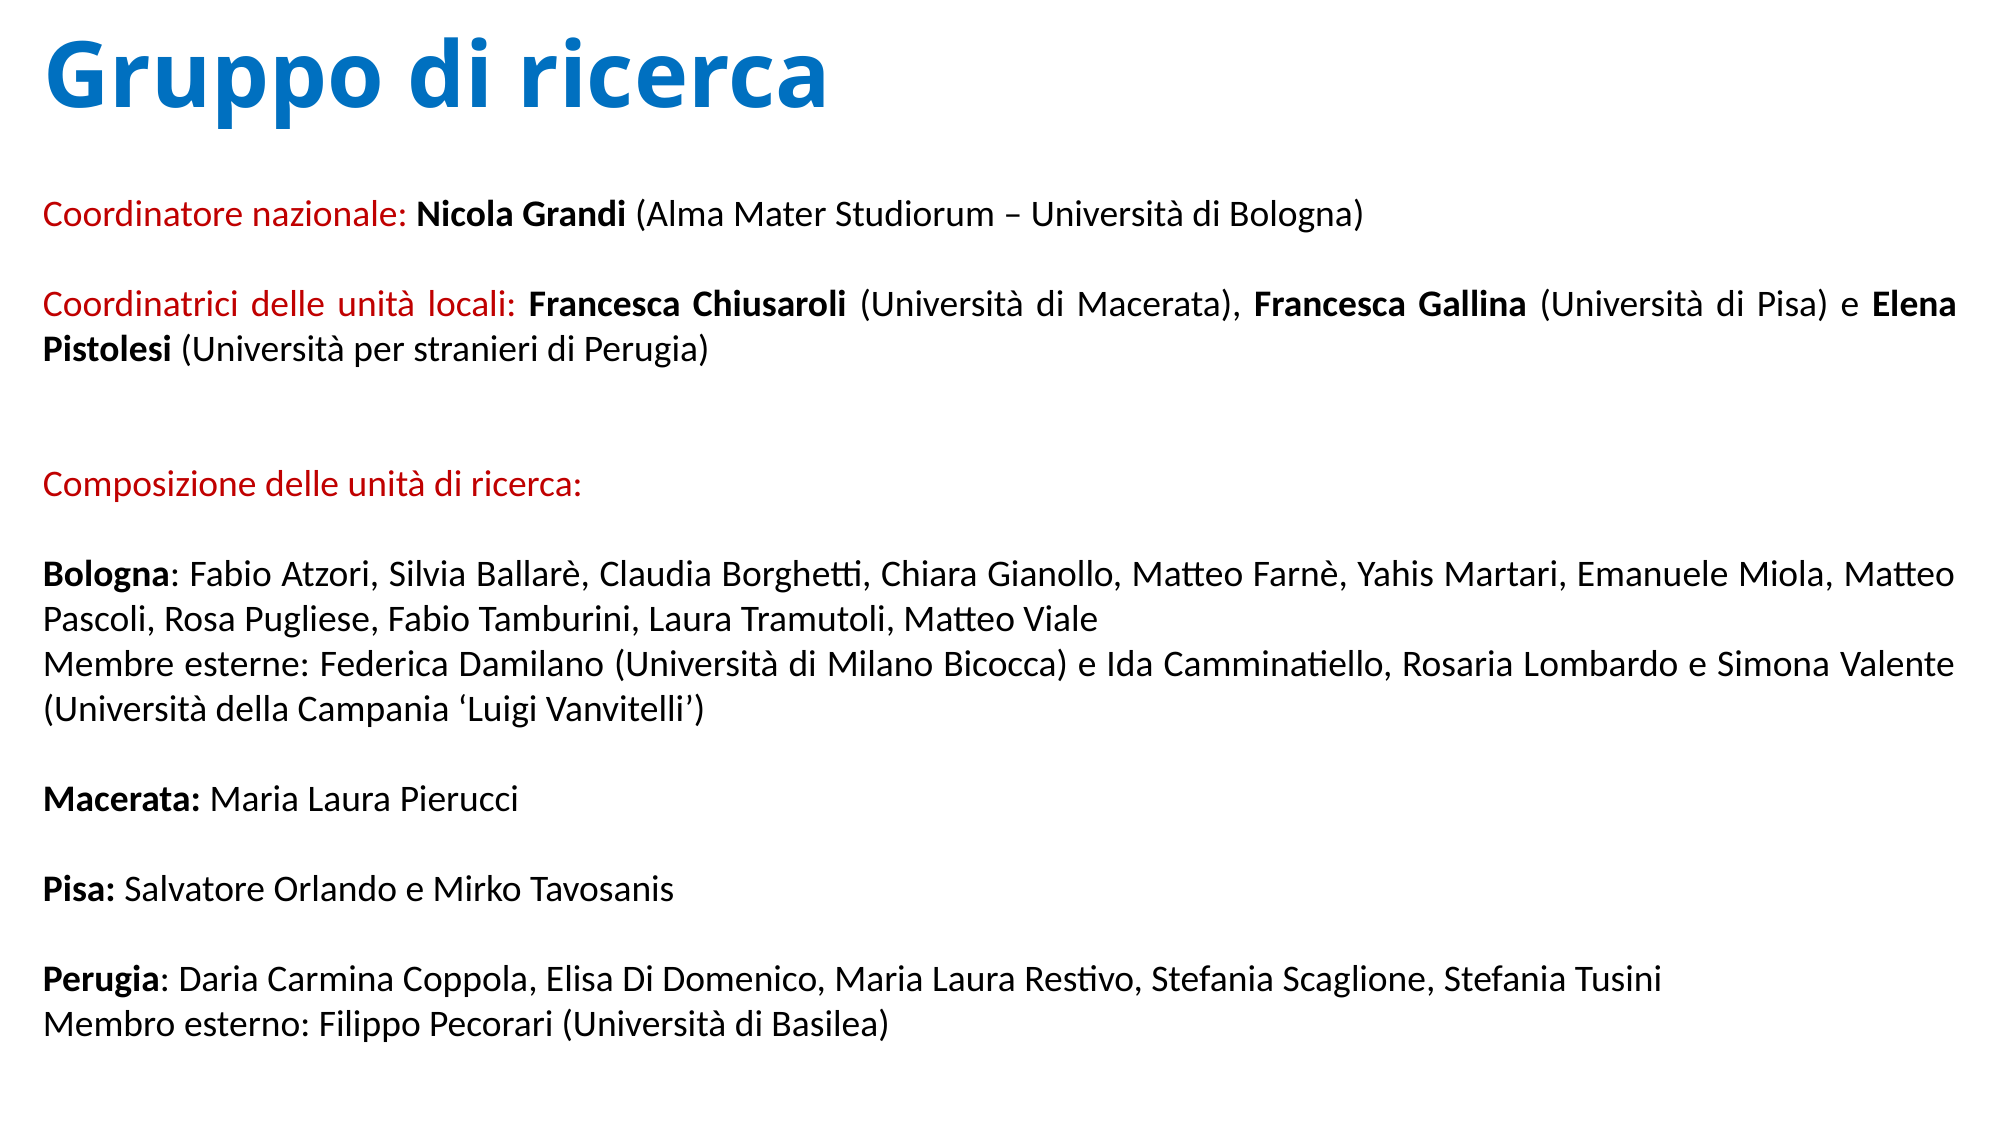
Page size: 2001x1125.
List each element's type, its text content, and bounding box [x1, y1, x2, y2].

text_box Coordinatore nazionale: Nicola Grandi (Alma Mater Studiorum – Università di Bologna) Coordinatrici delle unità locali: Francesca Chiusaroli (Università di Macerata), Francesca Gallina (Università di Pisa) e Elena Pistolesi (Università per stranieri di Perugia) Composizione delle unità di ricerca: Bologna: Fabio Atzori, Silvia Ballarè, Claudia Borghetti, Chiara Gianollo, Matteo Farnè, Yahis Martari, Emanuele Miola, Matteo Pascoli, Rosa Pugliese, Fabio Tamburini, Laura Tramutoli, Matteo Viale Membre esterne: Federica Damilano (Università di Milano Bicocca) e Ida Camminatiello, Rosaria Lombardo e Simona Valente (Università della Campania ‘Luigi Vanvitelli’) Macerata: Maria Laura Pierucci Pisa: Salvatore Orlando e Mirko Tavosanis Perugia: Daria Carmina Coppola, Elisa Di Domenico, Maria Laura Restivo, Stefania Scaglione, Stefania Tusini Membro esterno: Filippo Pecorari (Università di Basilea) [28, 181, 1972, 1052]
title Gruppo di ricerca [28, 0, 1754, 181]
